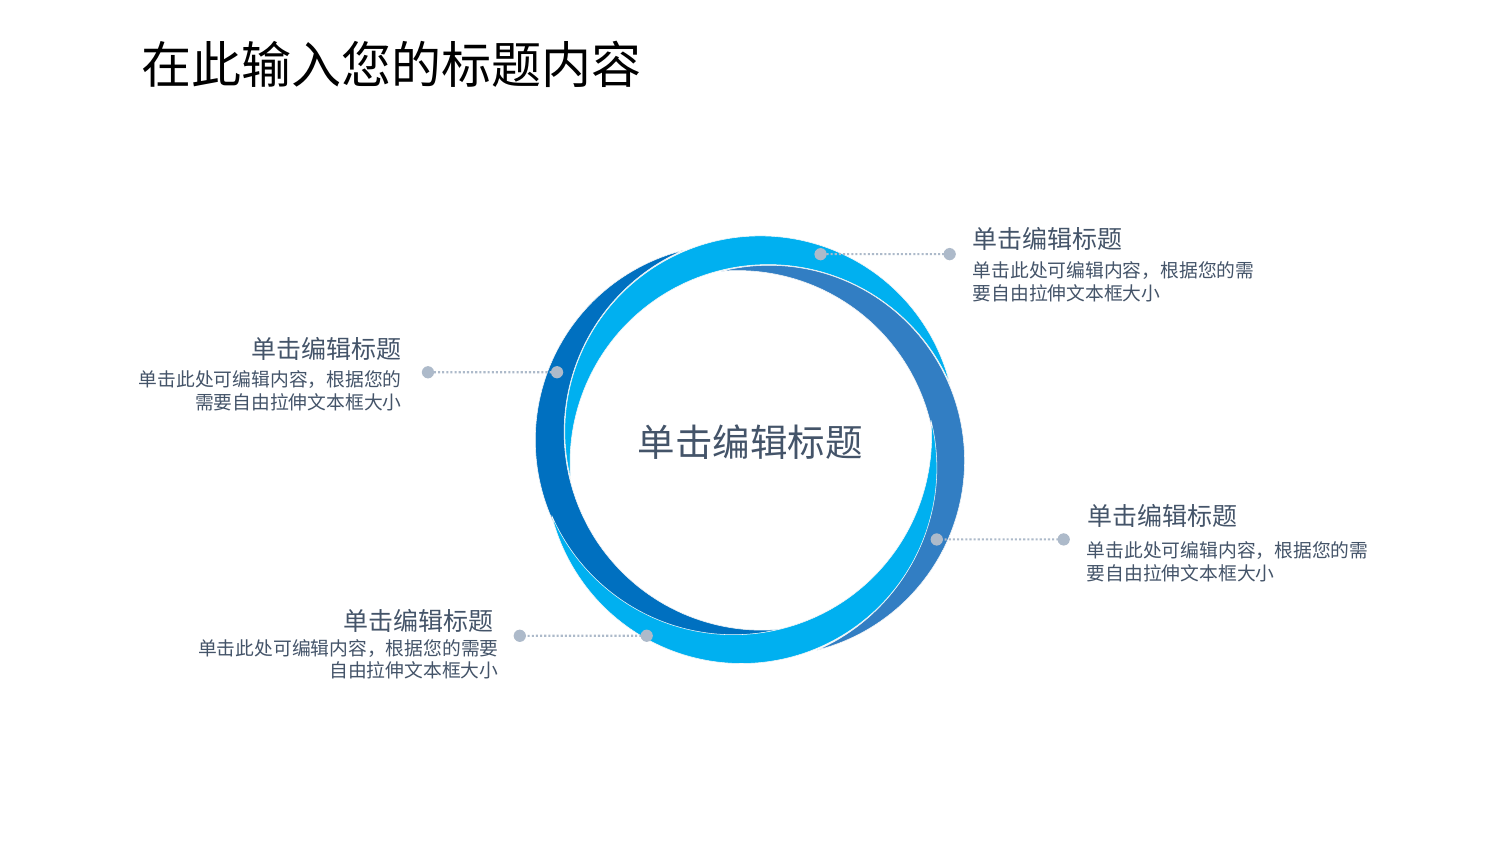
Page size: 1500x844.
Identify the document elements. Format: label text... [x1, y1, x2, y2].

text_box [1086, 499, 1377, 585]
text_box [1057, 533, 1070, 546]
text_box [538, 238, 962, 661]
text_box 在此输入您的标题内容 [125, 26, 740, 102]
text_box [197, 605, 499, 683]
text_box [129, 333, 402, 414]
text_box [421, 366, 435, 379]
text_box [513, 629, 527, 642]
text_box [972, 223, 1267, 305]
